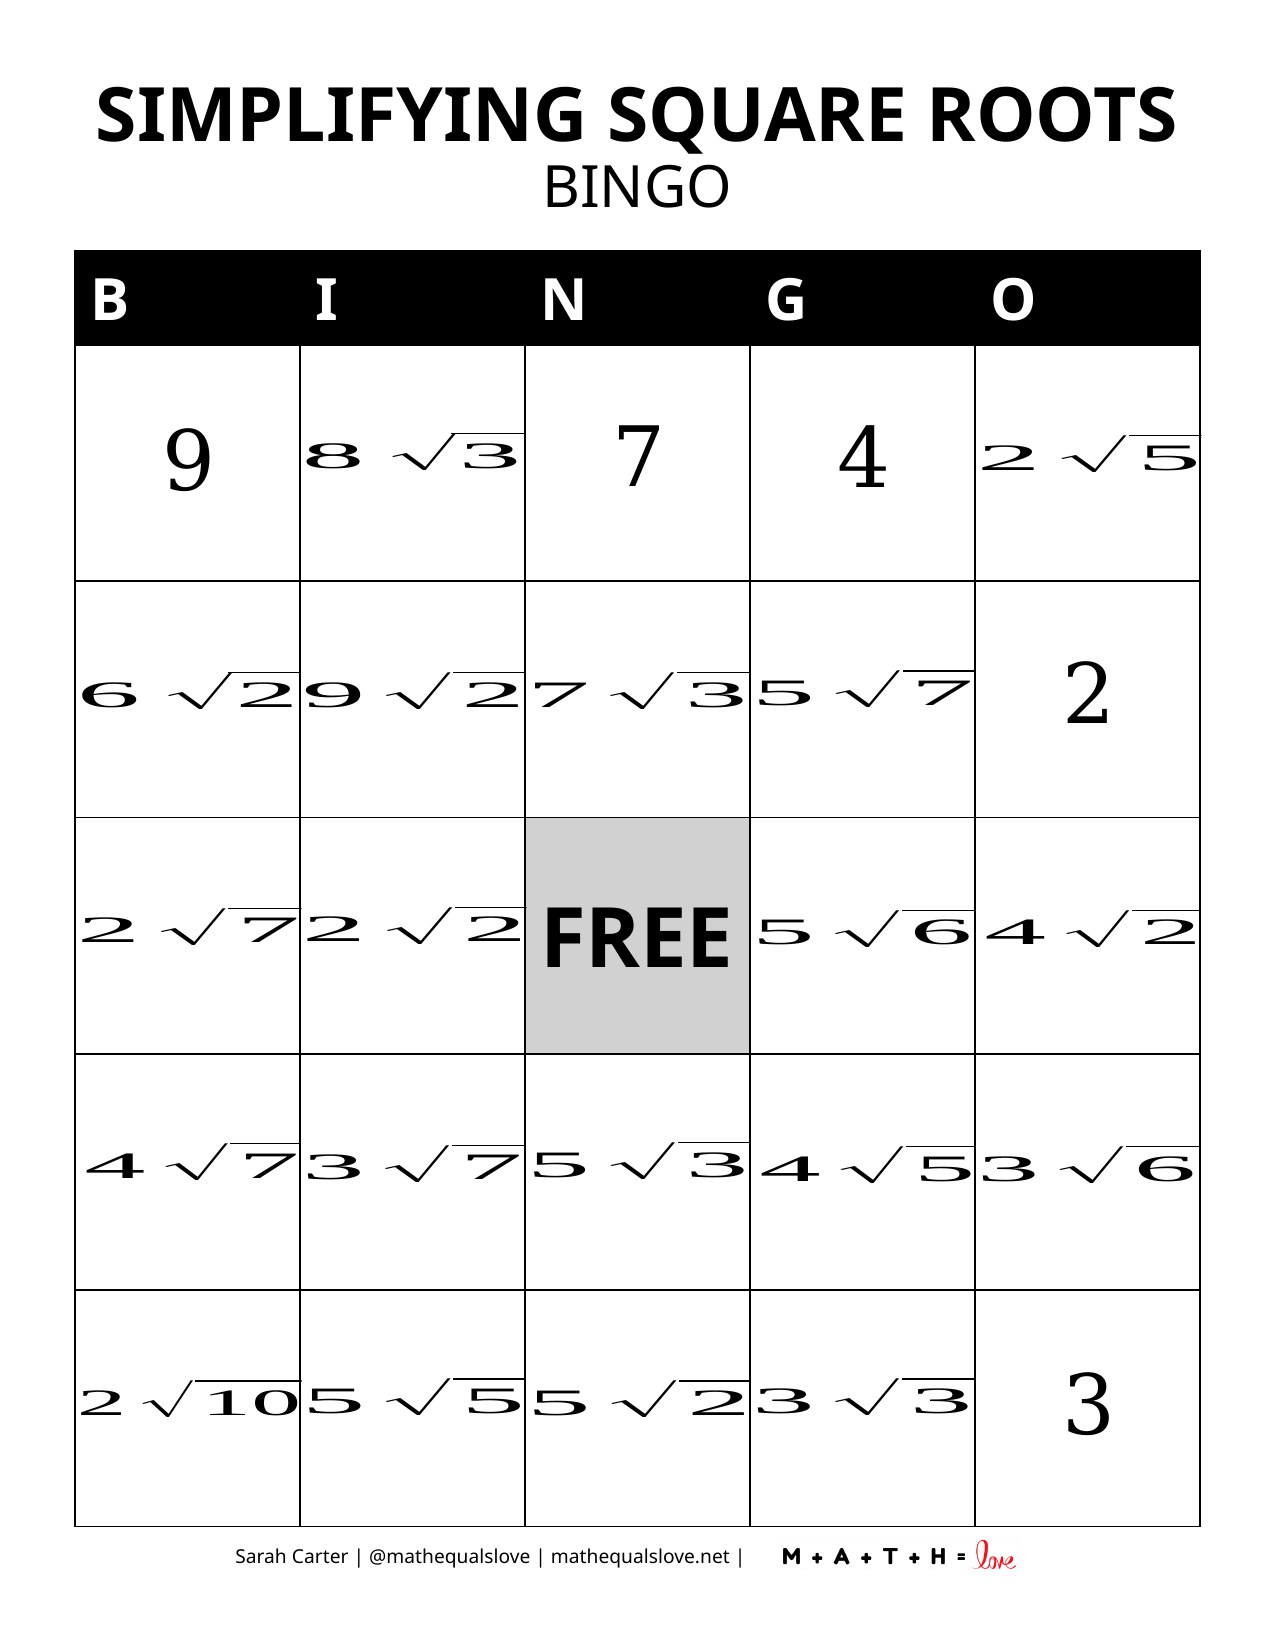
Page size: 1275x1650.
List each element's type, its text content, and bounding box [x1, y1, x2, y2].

table_header O [976, 251, 1199, 344]
table_cell [751, 818, 974, 1053]
table_cell [301, 1055, 524, 1289]
table_cell [751, 478, 974, 580]
table_cell [976, 1291, 1199, 1377]
text_box 3 [975, 1377, 1203, 1425]
table_cell [526, 582, 749, 817]
table_cell [76, 1291, 299, 1526]
table_cell [751, 1055, 974, 1289]
table_header N [526, 251, 749, 344]
table_header I [301, 251, 524, 344]
table_cell [76, 346, 299, 433]
text_box 9 [75, 433, 303, 481]
table_cell [301, 582, 524, 817]
table_cell [976, 1055, 1199, 1289]
text_box 7 [525, 429, 753, 477]
table_cell [526, 346, 749, 429]
table_cell [976, 714, 1199, 817]
table_cell [976, 346, 1199, 580]
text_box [220, 1535, 1055, 1576]
table_cell [751, 346, 974, 430]
table_header G [751, 251, 974, 344]
table_cell [301, 346, 524, 580]
table_header B [76, 251, 299, 344]
table_cell [751, 1291, 974, 1526]
table_cell [301, 1291, 524, 1526]
table_cell [76, 582, 299, 817]
table_cell [76, 1055, 299, 1289]
table_cell [76, 481, 299, 580]
table_cell [76, 818, 299, 1053]
table_cell [526, 1055, 749, 1289]
table_cell [526, 1291, 749, 1526]
text_box 2 [975, 666, 1203, 714]
table_cell [526, 477, 749, 580]
table_cell [976, 1425, 1199, 1526]
table_cell [976, 818, 1199, 1053]
text_box 4 [750, 430, 978, 478]
table_cell [751, 582, 974, 817]
table_cell FREE [526, 818, 749, 1053]
text_box SIMPLIFYING SQUARE ROOTS [74, 59, 1200, 165]
table_cell [301, 818, 524, 1053]
text_box BINGO [74, 165, 1200, 226]
table_cell [976, 582, 1199, 666]
